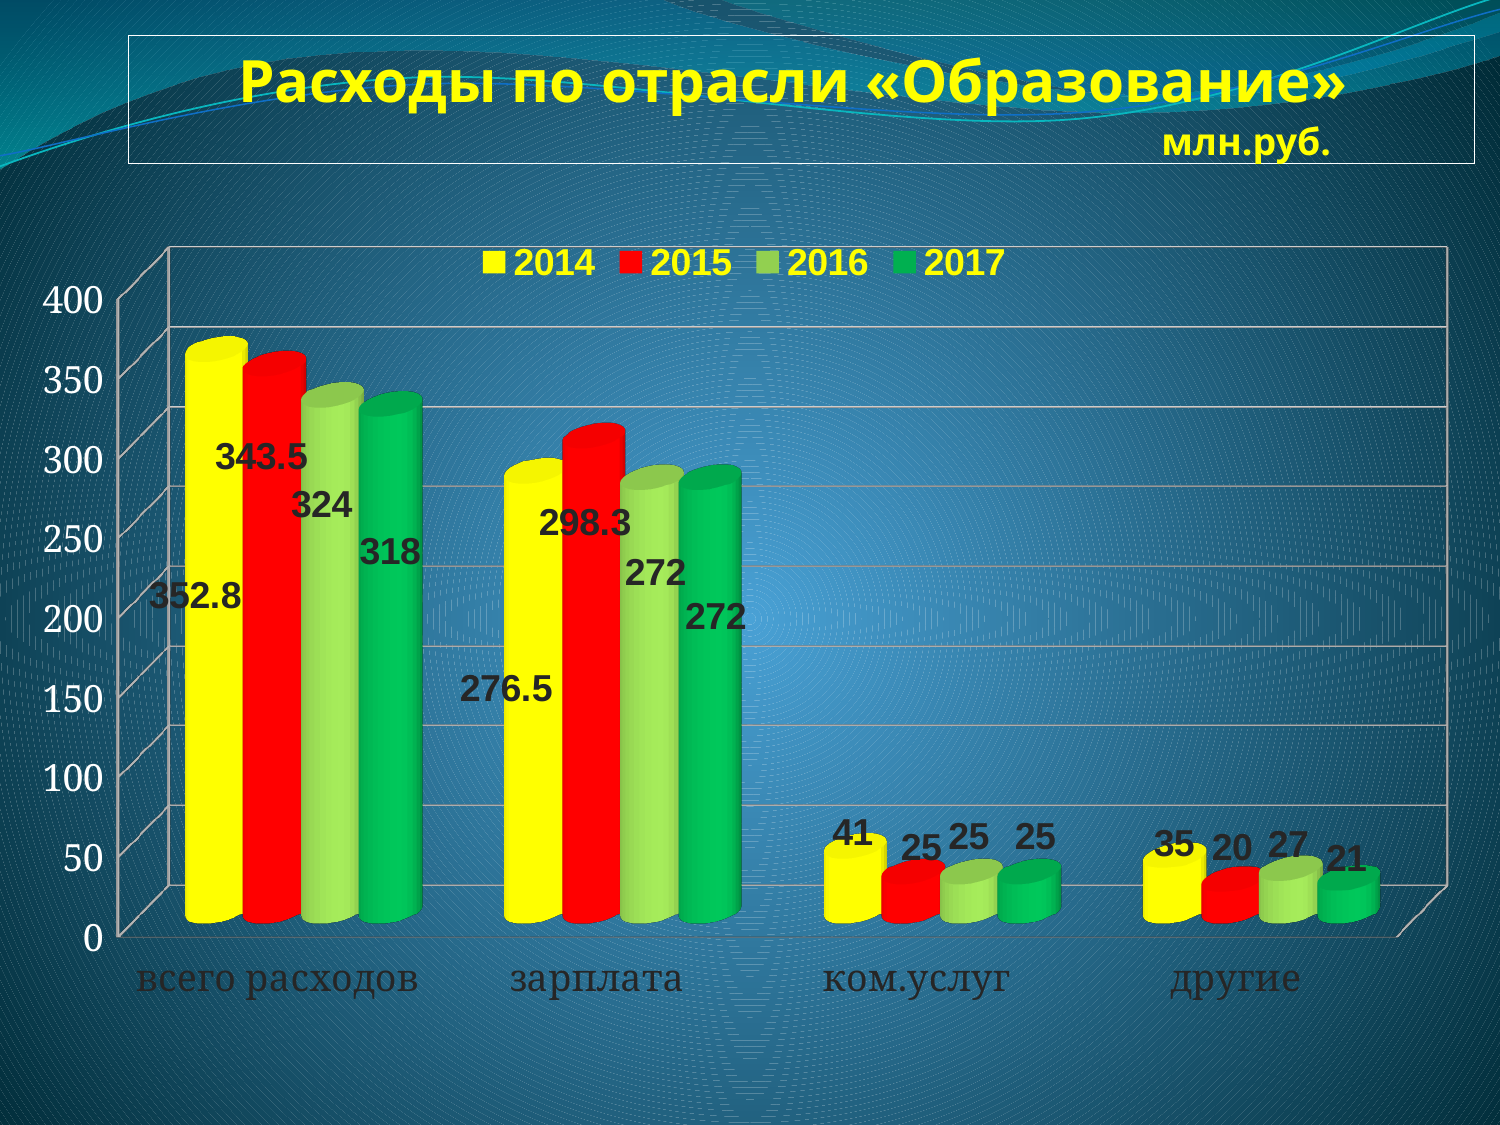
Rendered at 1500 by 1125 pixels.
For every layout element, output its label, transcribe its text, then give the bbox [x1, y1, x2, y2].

chart [23, 222, 1466, 1079]
title Расходы по отрасли «Образование» млн.руб. [128, 35, 1475, 164]
